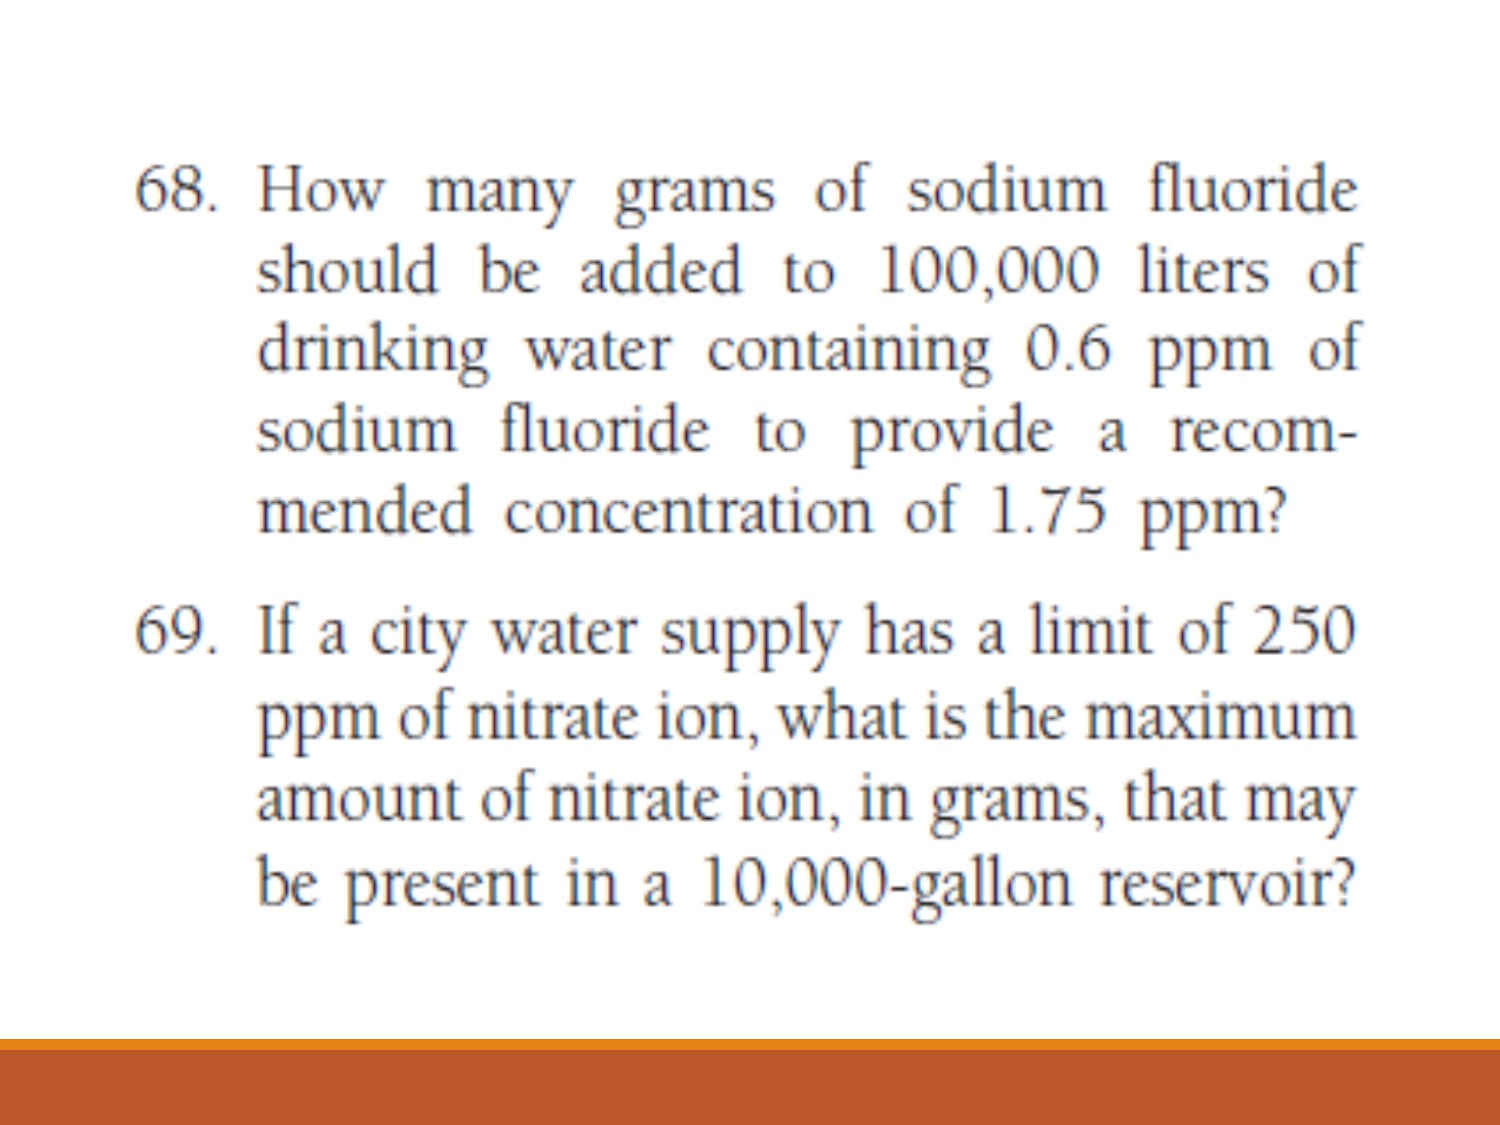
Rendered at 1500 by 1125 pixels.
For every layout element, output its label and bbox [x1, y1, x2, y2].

list [124, 586, 1376, 951]
picture [124, 124, 1379, 576]
